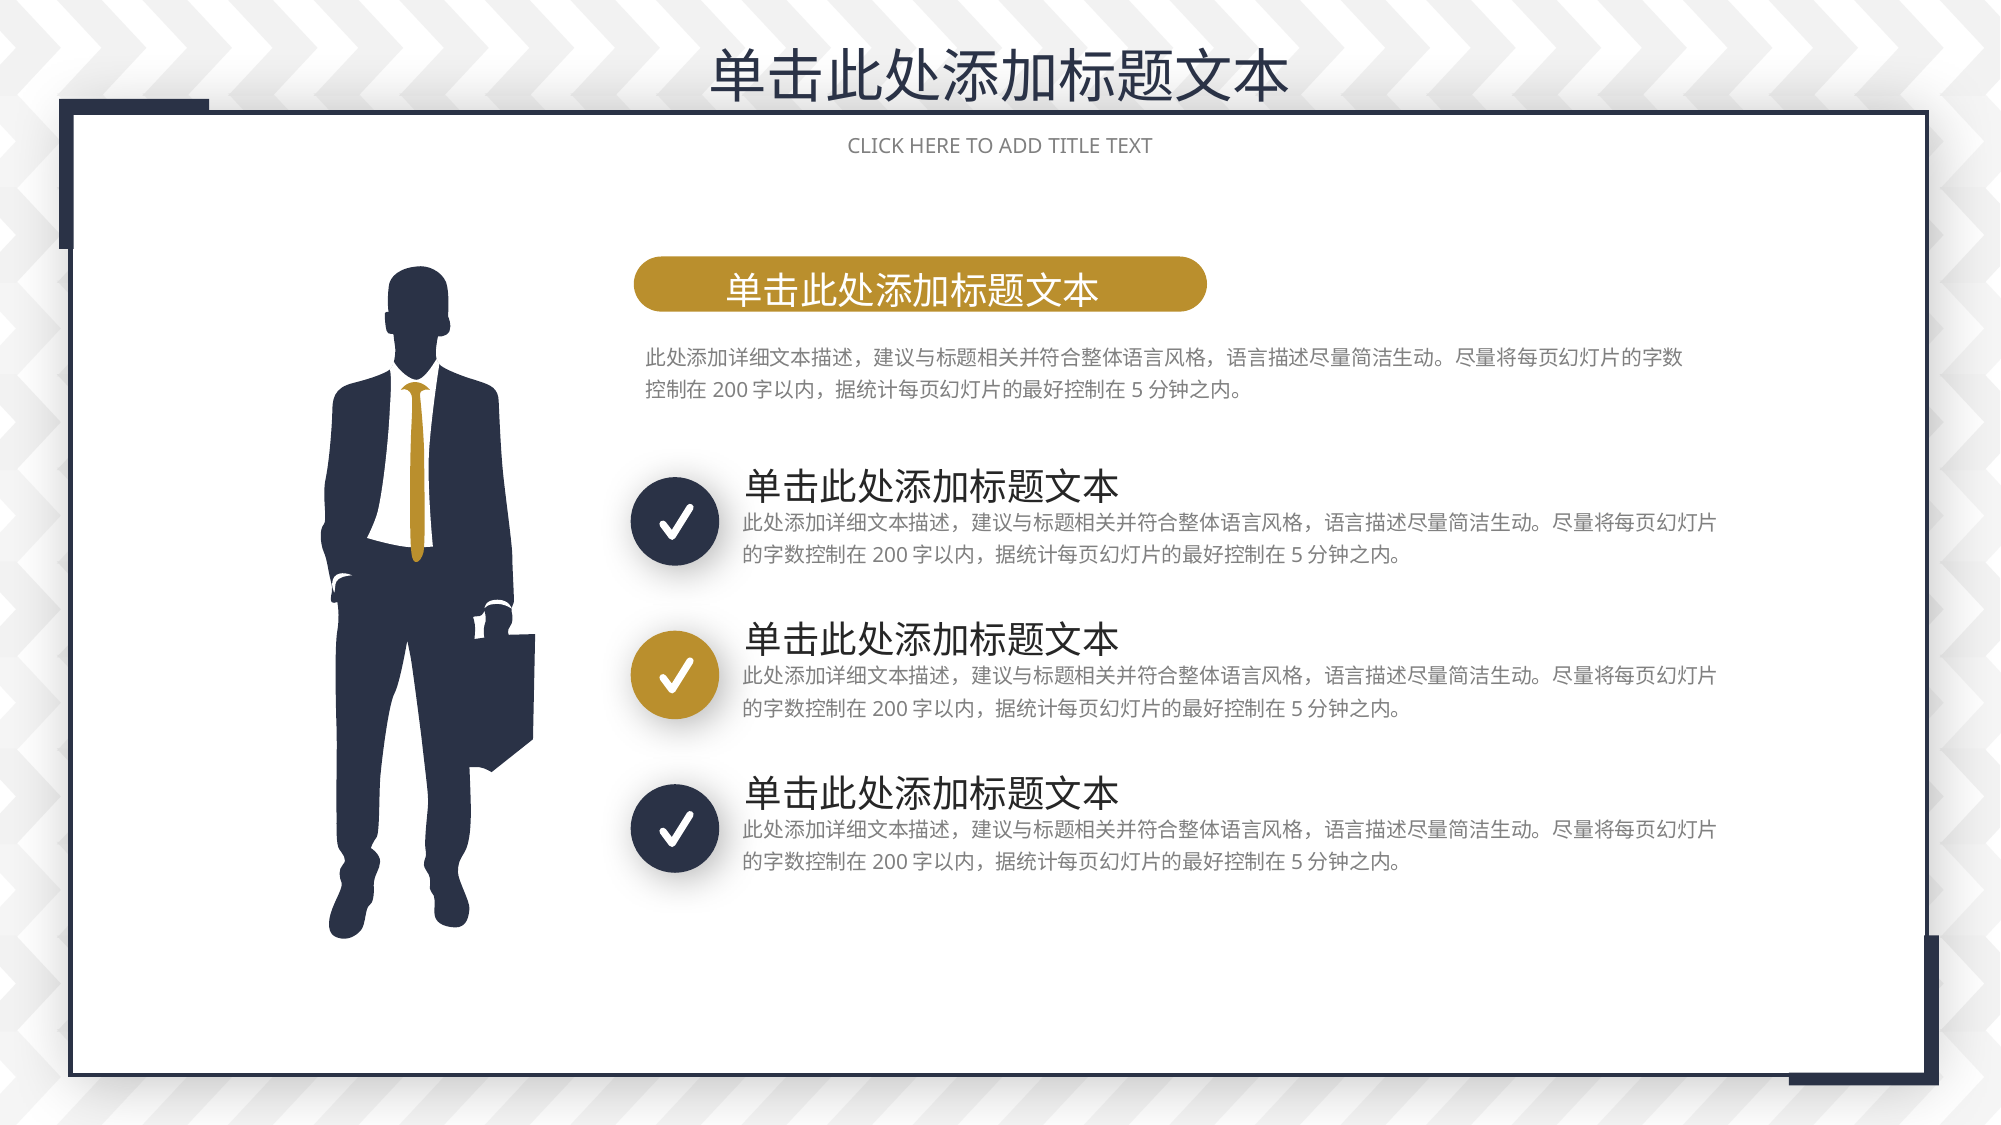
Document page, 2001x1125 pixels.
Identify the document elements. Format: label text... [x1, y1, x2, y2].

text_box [630, 434, 1741, 573]
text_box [633, 246, 1208, 315]
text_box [609, 18, 1391, 163]
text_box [319, 266, 536, 942]
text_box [630, 588, 1741, 726]
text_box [630, 741, 1741, 880]
text_box 此处添加详细文本描述，建议与标题相关并符合整体语言风格，语言描述尽量简洁生动。尽量将每页幻灯片的字数控制在200字以内，据统计每页幻灯片的最好控制在5分钟之内。 [630, 329, 1718, 410]
